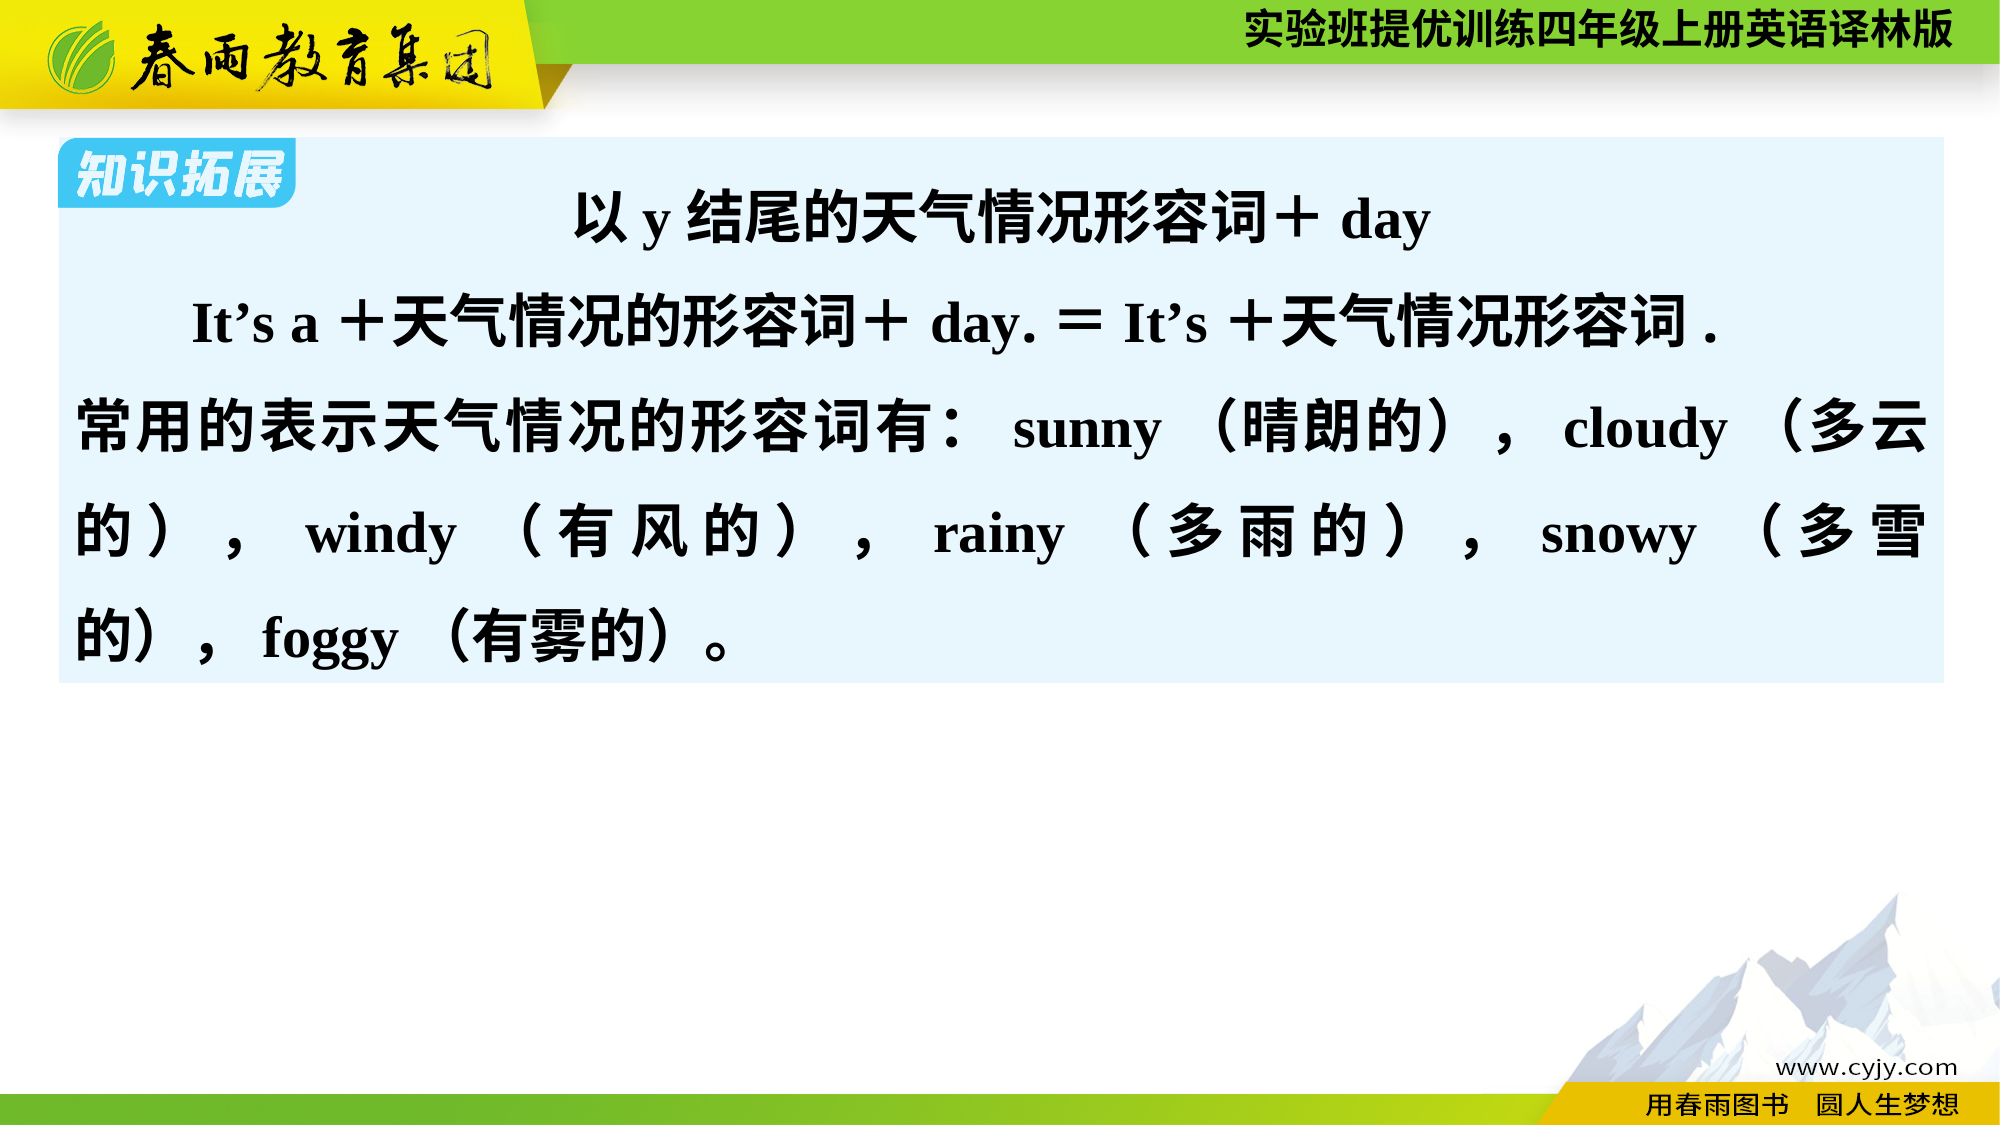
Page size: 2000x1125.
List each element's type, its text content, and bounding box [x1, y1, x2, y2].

list 以y结尾的天气情况形容词＋day It’s a＋天气情况的形容词＋day.＝It’s＋天气情况形容词. 常用的表示天气情况的形容词有：sunny（晴朗的），cloudy（多云的），windy（有风的），rainy（多雨的），snowy（多雪的），foggy（有雾的）。 [59, 137, 1944, 683]
picture [0, 0, 2000, 1125]
